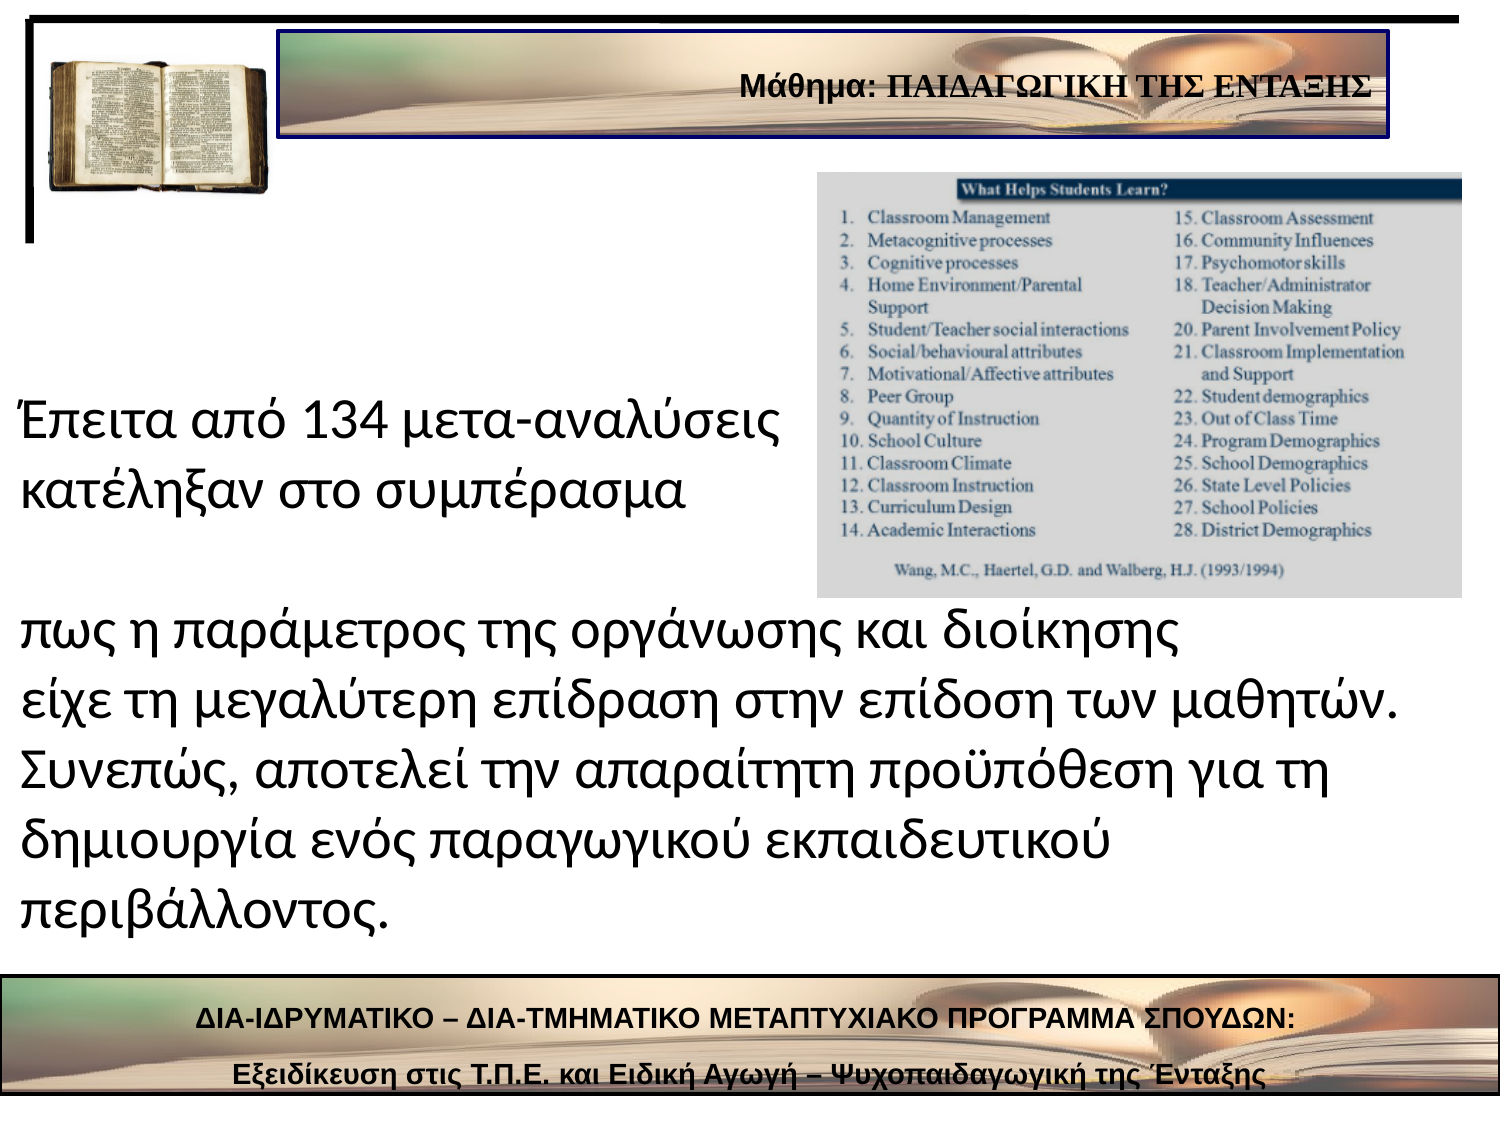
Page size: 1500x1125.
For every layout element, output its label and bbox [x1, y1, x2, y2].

picture [817, 172, 1462, 598]
text_box [0, 18, 1500, 1094]
picture [40, 54, 274, 200]
